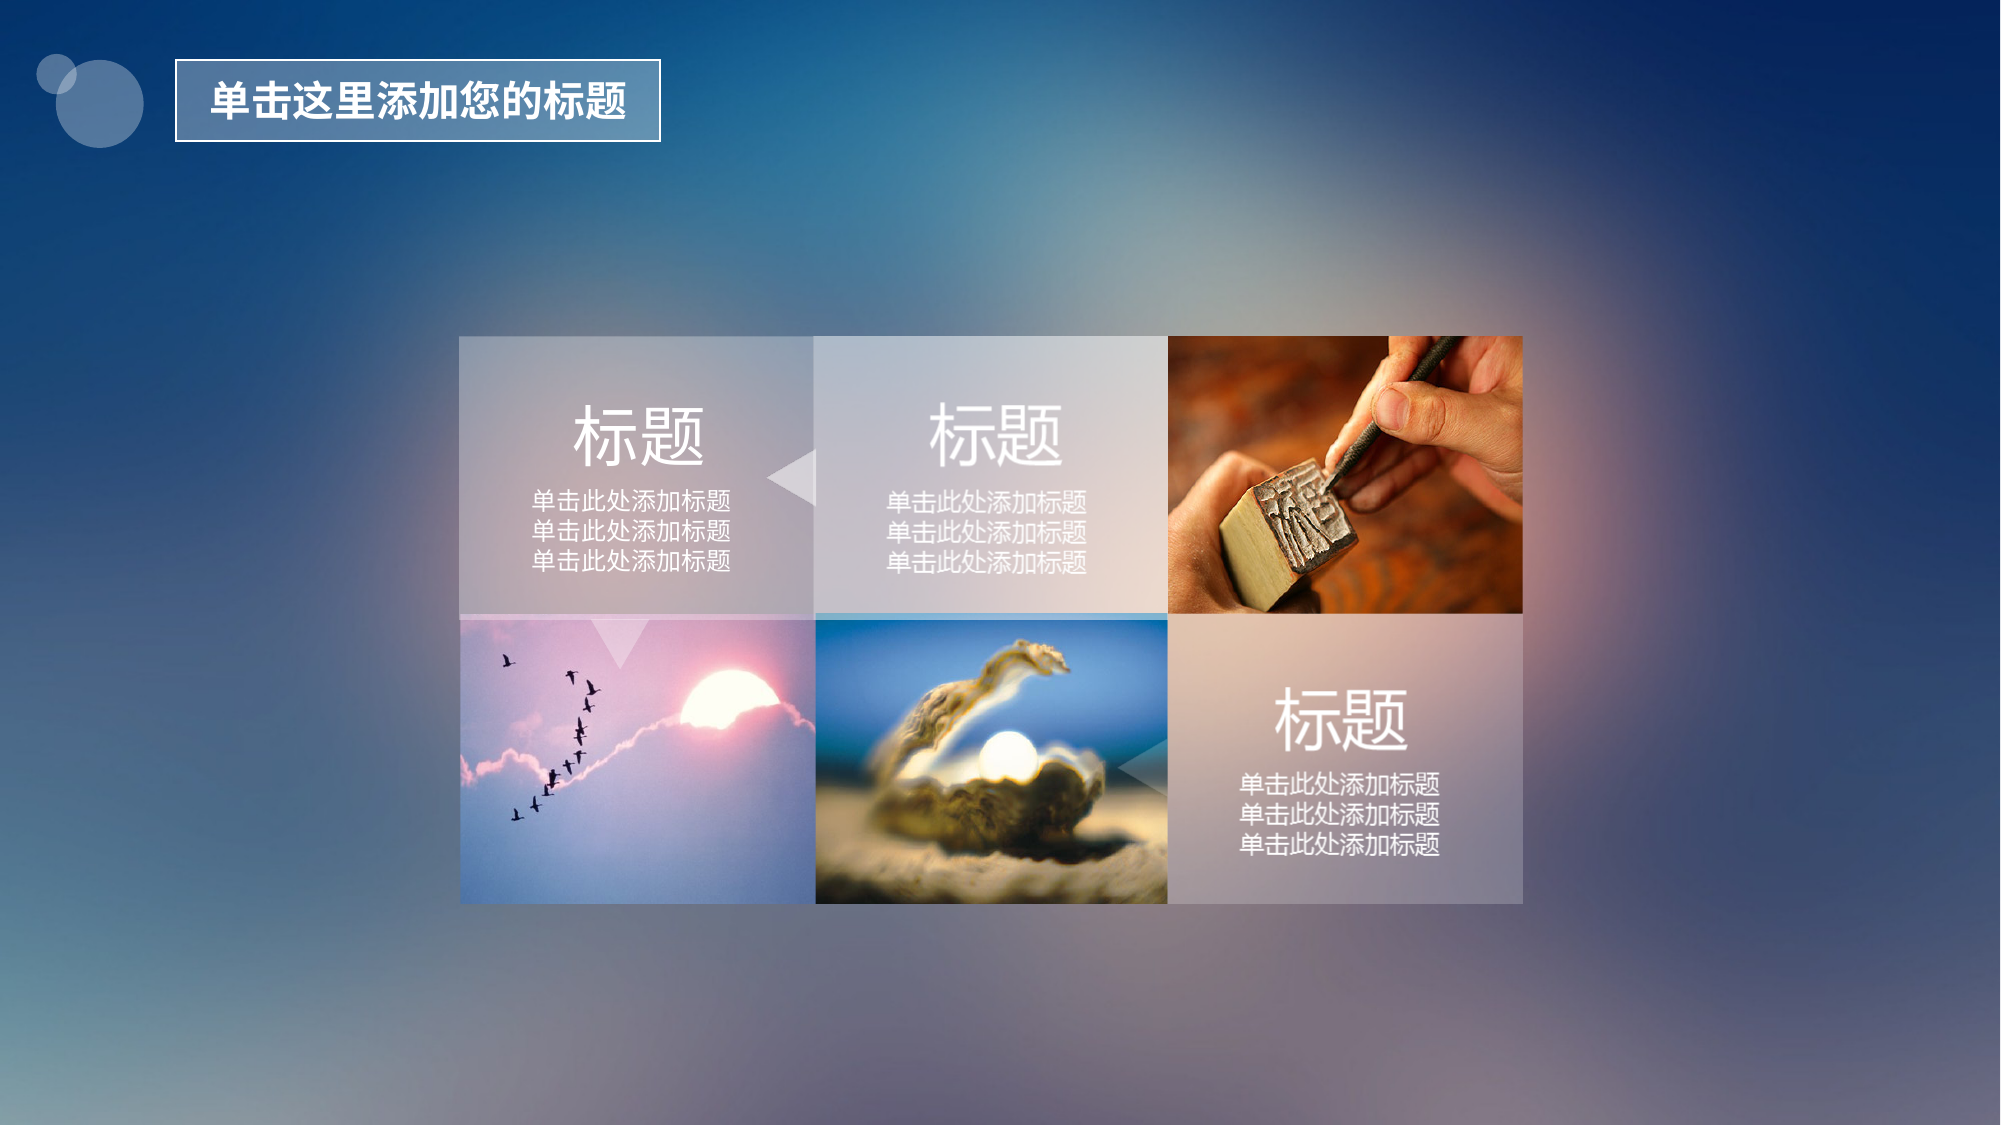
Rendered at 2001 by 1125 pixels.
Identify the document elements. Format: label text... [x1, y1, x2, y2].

text_box 单击这里添加您的标题 [161, 67, 675, 133]
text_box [36, 53, 144, 149]
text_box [458, 336, 810, 670]
text_box [175, 59, 661, 67]
text_box [175, 133, 661, 142]
picture [0, 0, 2001, 1125]
